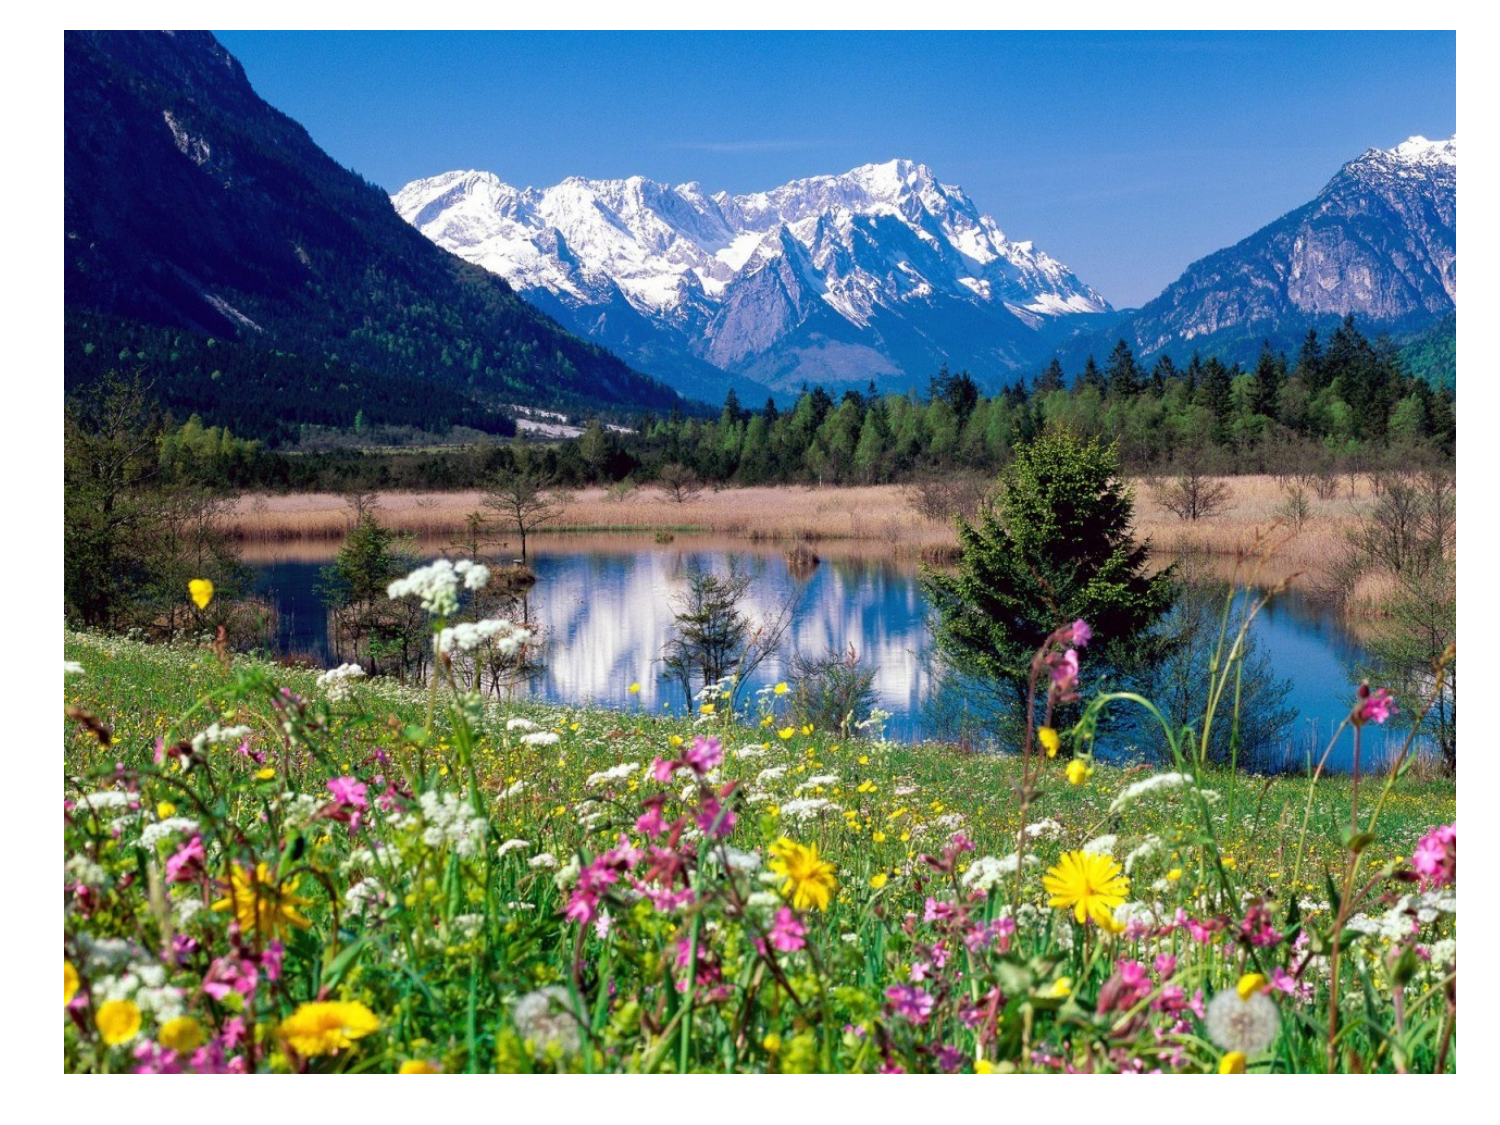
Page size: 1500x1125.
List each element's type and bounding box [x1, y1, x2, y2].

list [64, 30, 1456, 1074]
